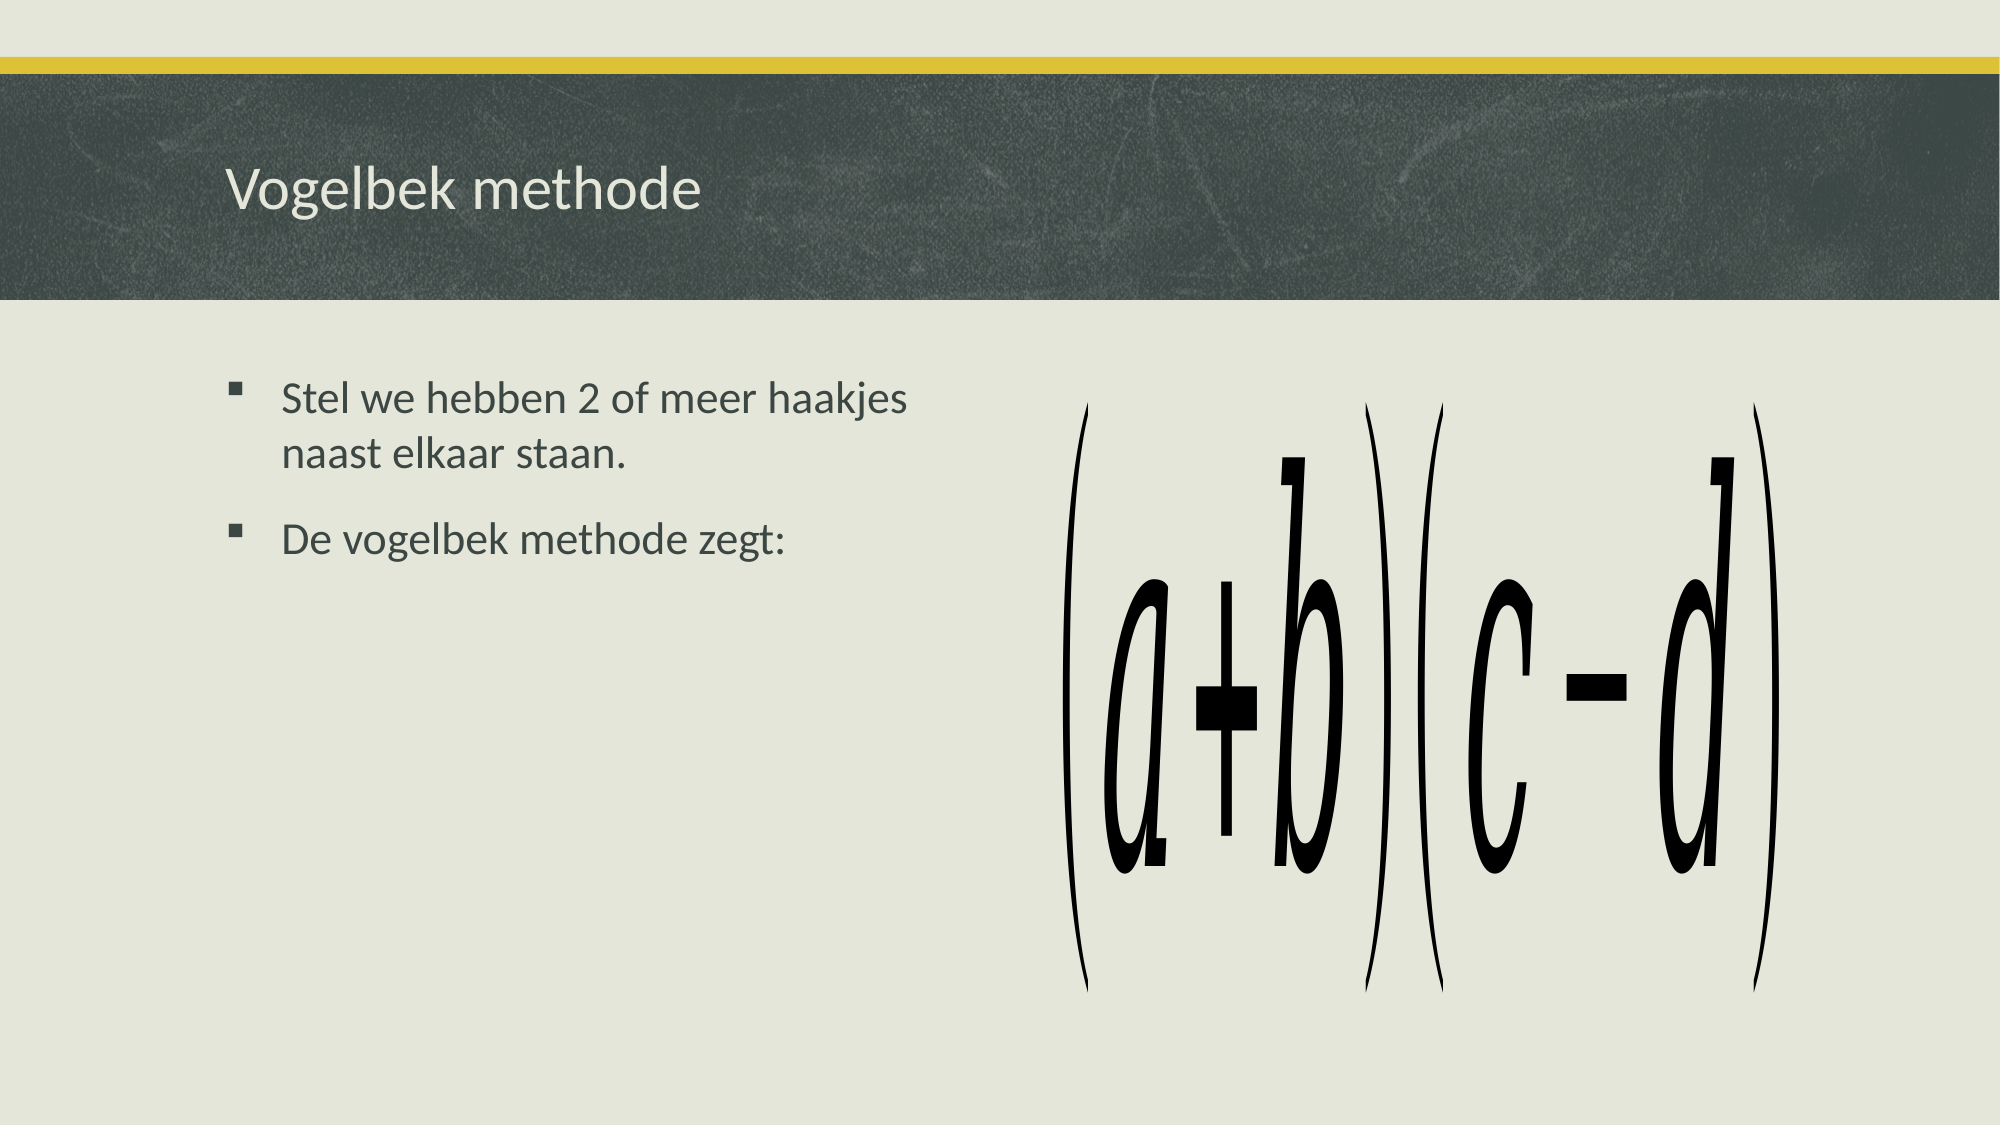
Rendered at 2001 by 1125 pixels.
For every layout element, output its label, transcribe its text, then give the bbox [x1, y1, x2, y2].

title Vogelbek methode [210, 76, 1790, 300]
picture [0, 74, 2000, 300]
